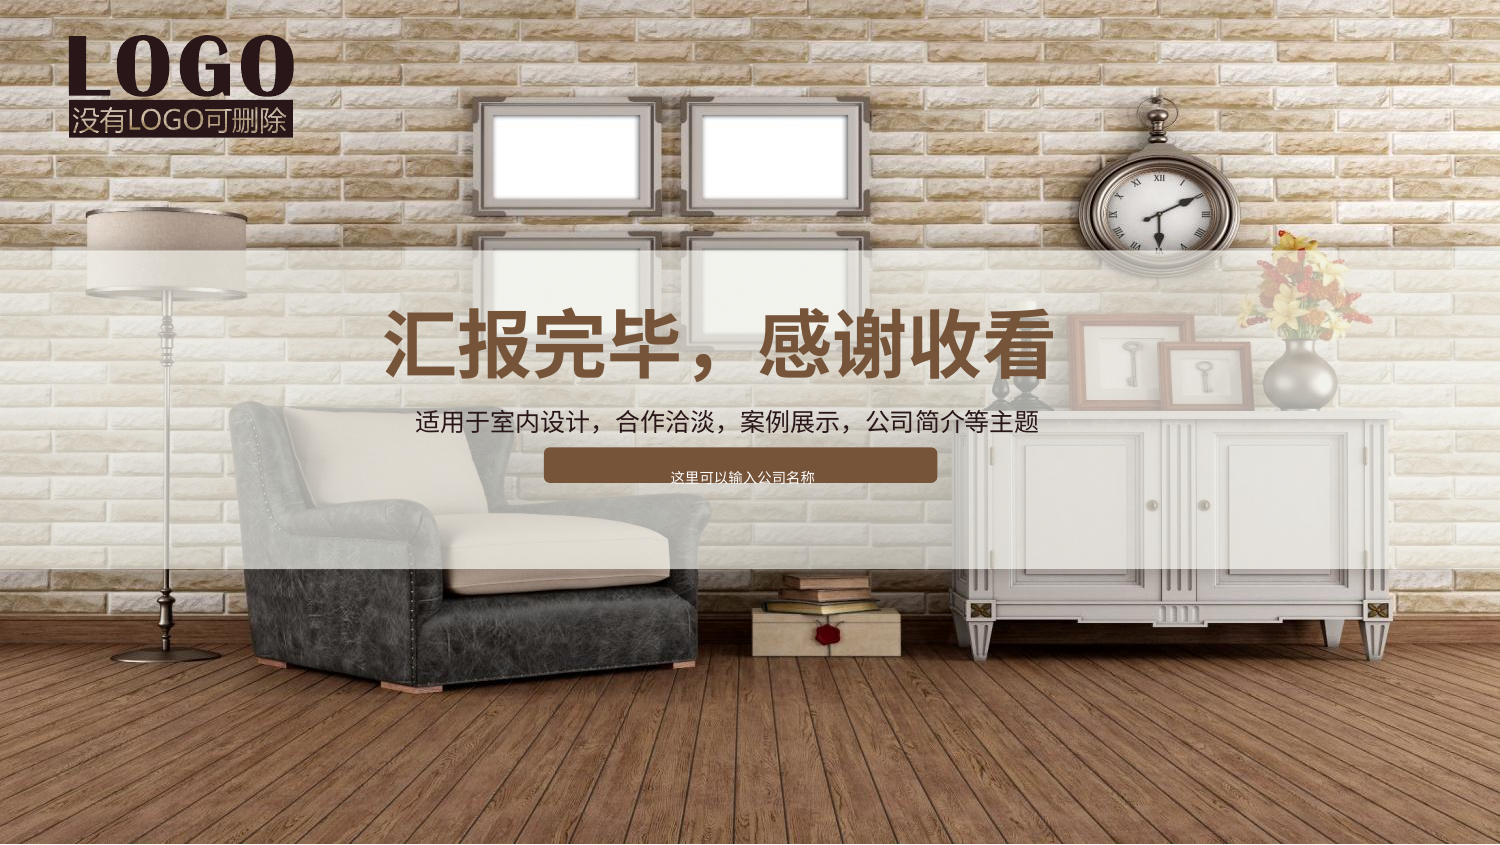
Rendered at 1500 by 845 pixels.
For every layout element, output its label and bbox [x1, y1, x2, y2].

text_box [293, 441, 1207, 489]
picture [0, 0, 1500, 844]
